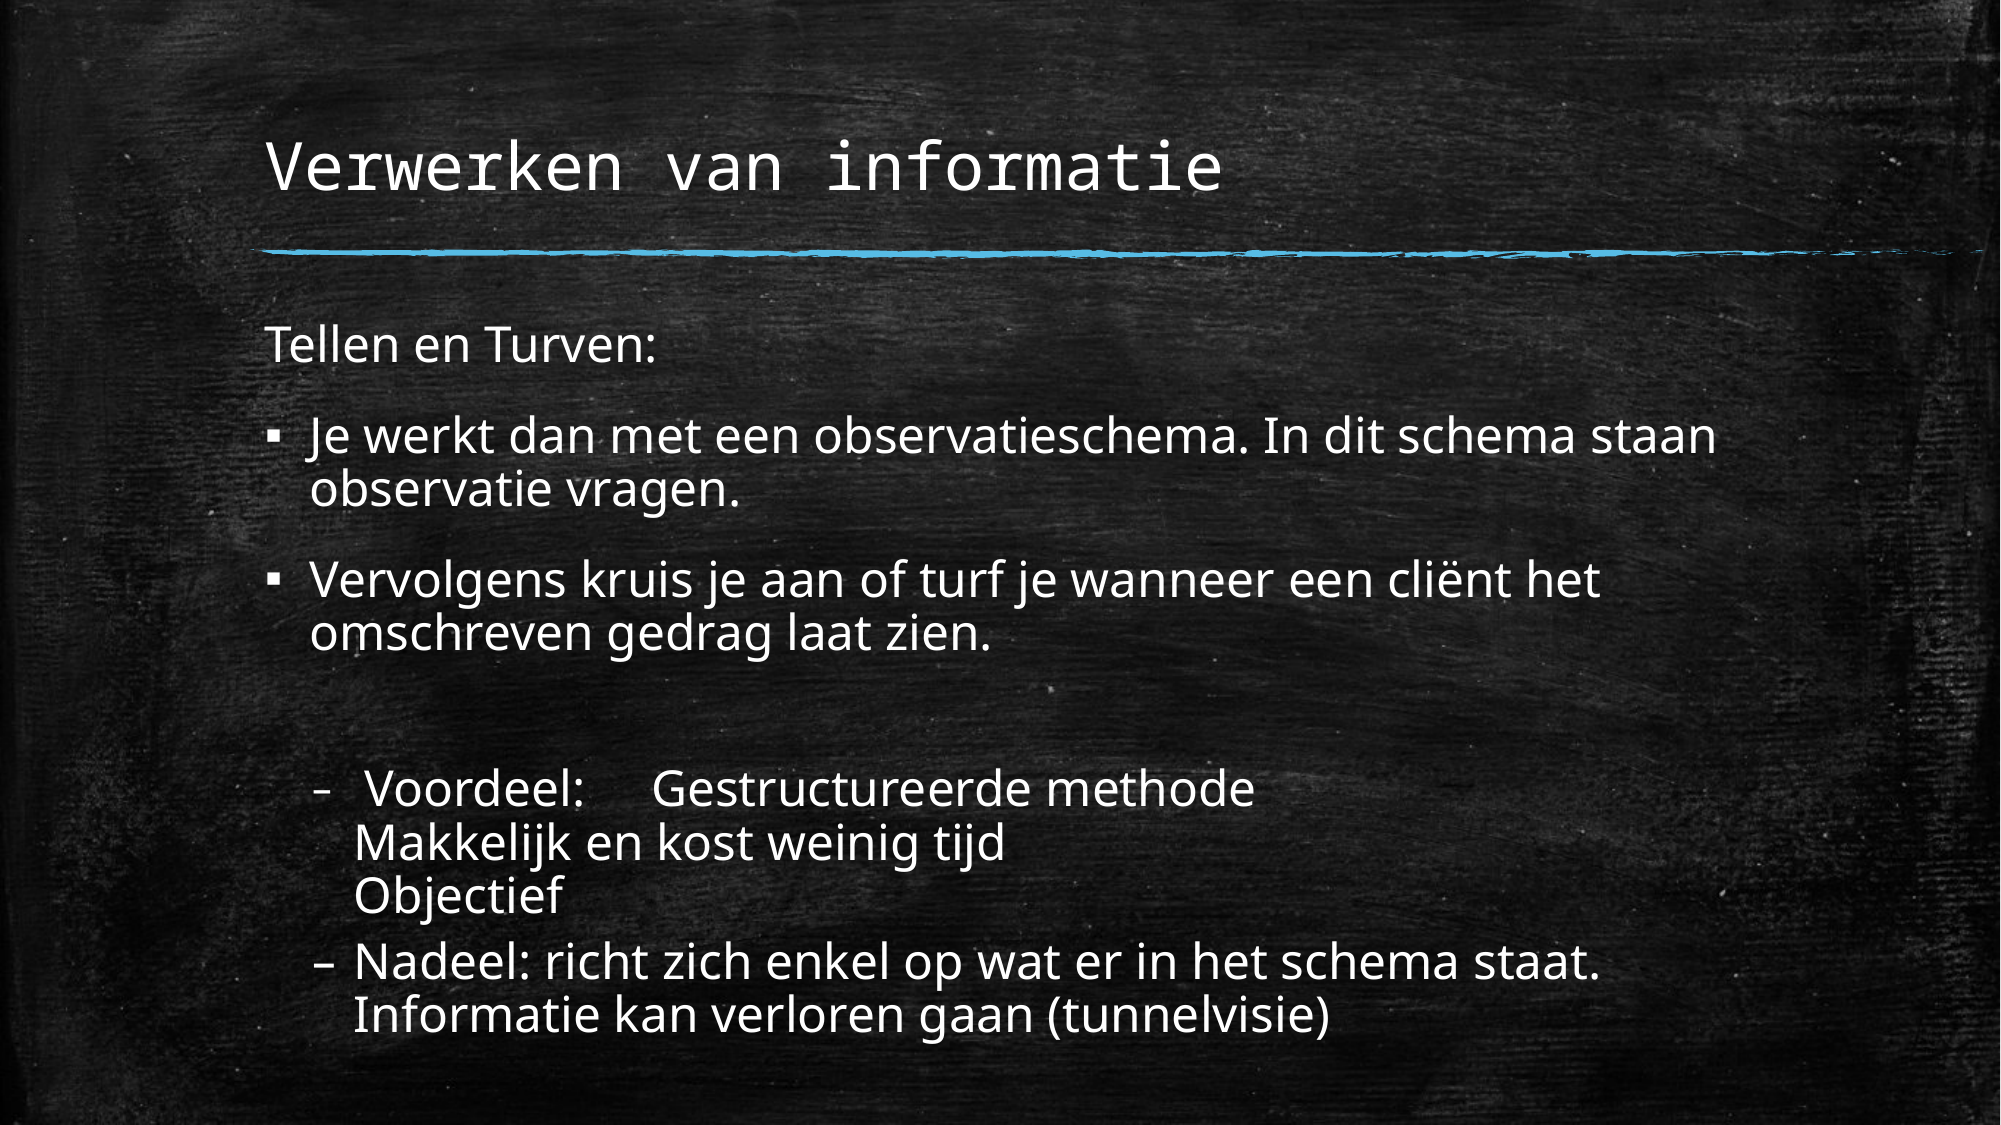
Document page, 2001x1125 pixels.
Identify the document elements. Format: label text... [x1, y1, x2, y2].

list Tellen en Turven: Je werkt dan met een observatieschema. In dit schema staan observatie vragen. Vervolgens kruis je aan of turf je wanneer een cliënt het omschreven gedrag laat zien. Voordeel: Gestructureerde methode Makkelijk en kost weinig tijd Objectief Nadeel: richt zich enkel op wat er in het schema staat. Informatie kan verloren gaan (tunnelvisie) [249, 312, 1750, 1059]
title Verwerken van informatie [249, 45, 1751, 213]
